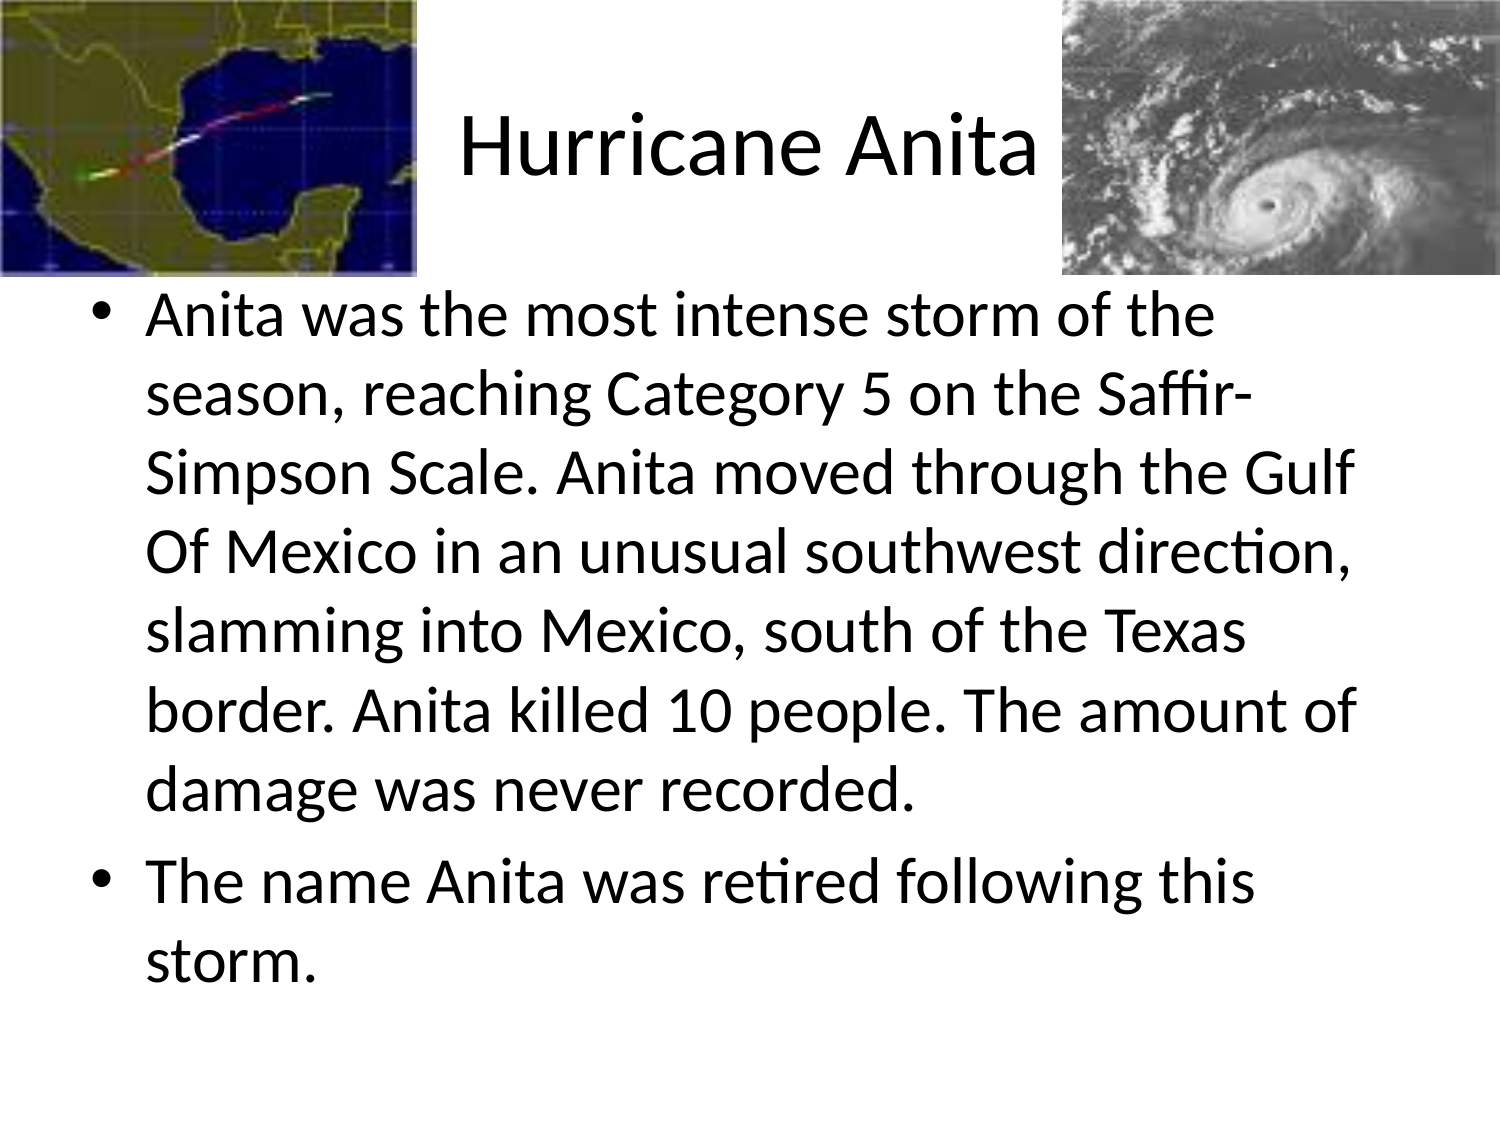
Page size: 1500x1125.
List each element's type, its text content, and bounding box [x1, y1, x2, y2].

title Hurricane Anita [422, 45, 1057, 233]
picture [0, 0, 417, 277]
list Anita was the most intense storm of the season, reaching Category 5 on the Saffir-Simpson Scale. Anita moved through the Gulf Of Mexico in an unusual southwest direction, slamming into Mexico, south of the Texas border. Anita killed 10 people. The amount of damage was never recorded. The name Anita was retired following this storm. [75, 262, 1425, 1005]
picture [1062, 0, 1500, 276]
